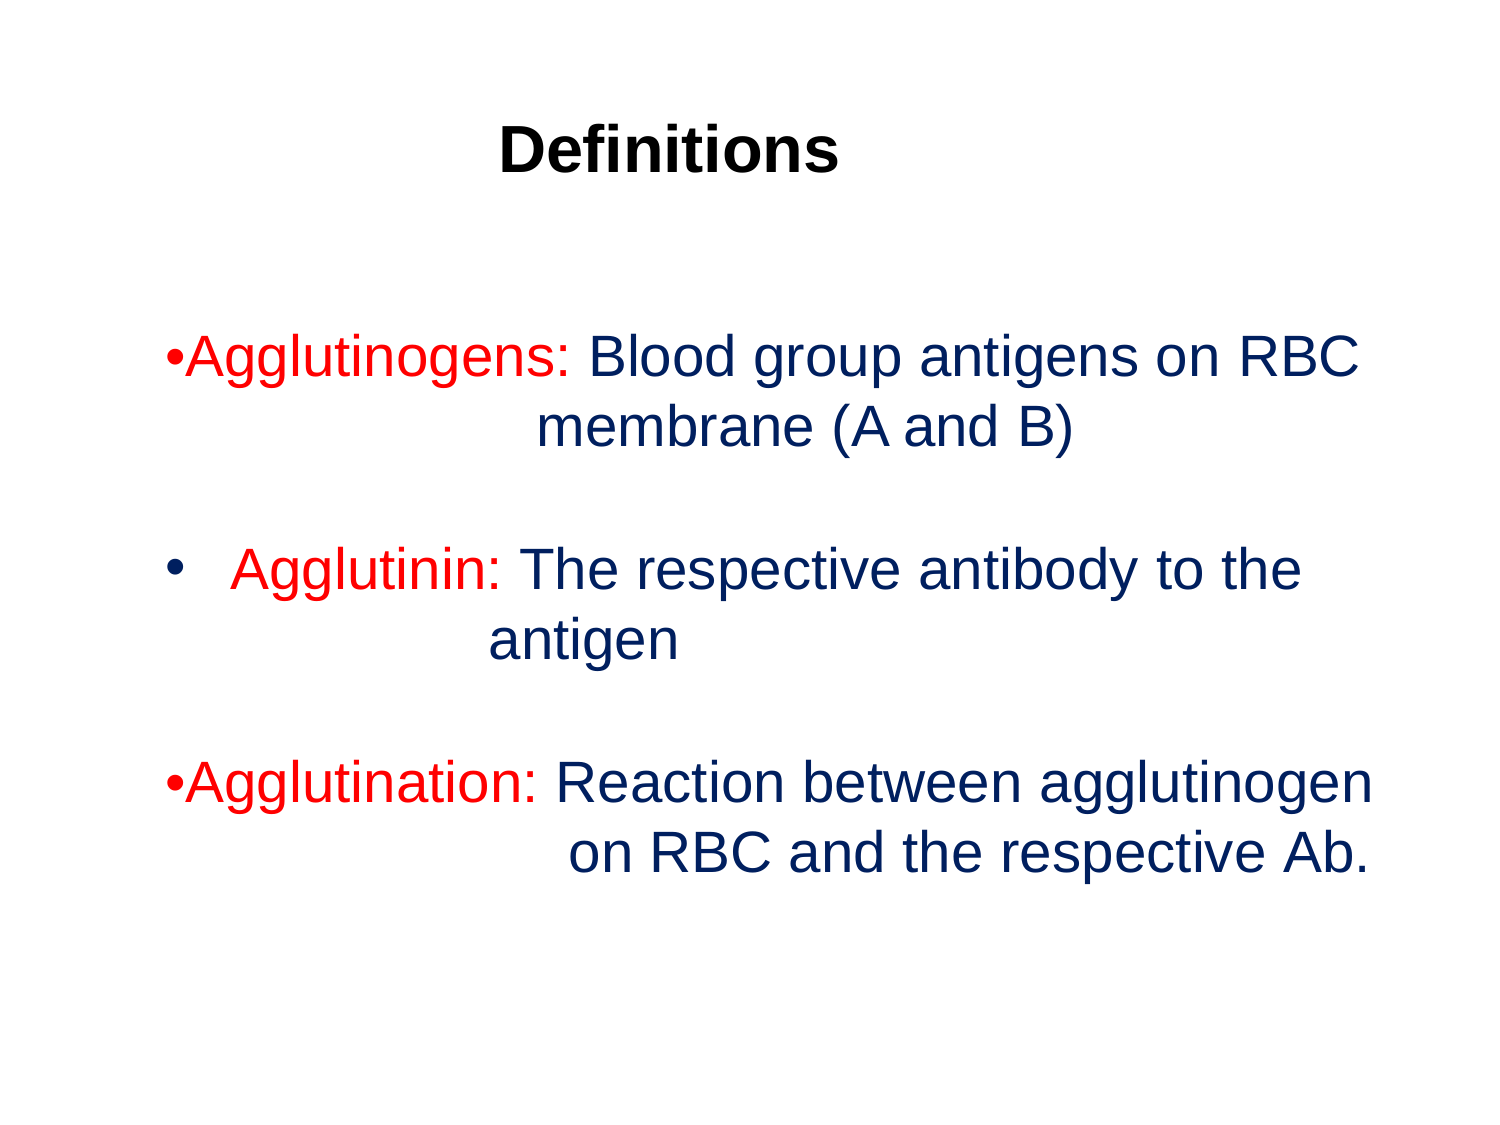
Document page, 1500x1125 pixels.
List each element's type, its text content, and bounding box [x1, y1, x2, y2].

text_box •Agglutinogens: Blood group antigens on RBC membrane (A and B) Agglutinin: The respective antibody to the antigen •Agglutination: Reaction between agglutinogen on RBC and the respective Ab. [162, 318, 1378, 885]
title Definitions [119, 21, 1381, 294]
